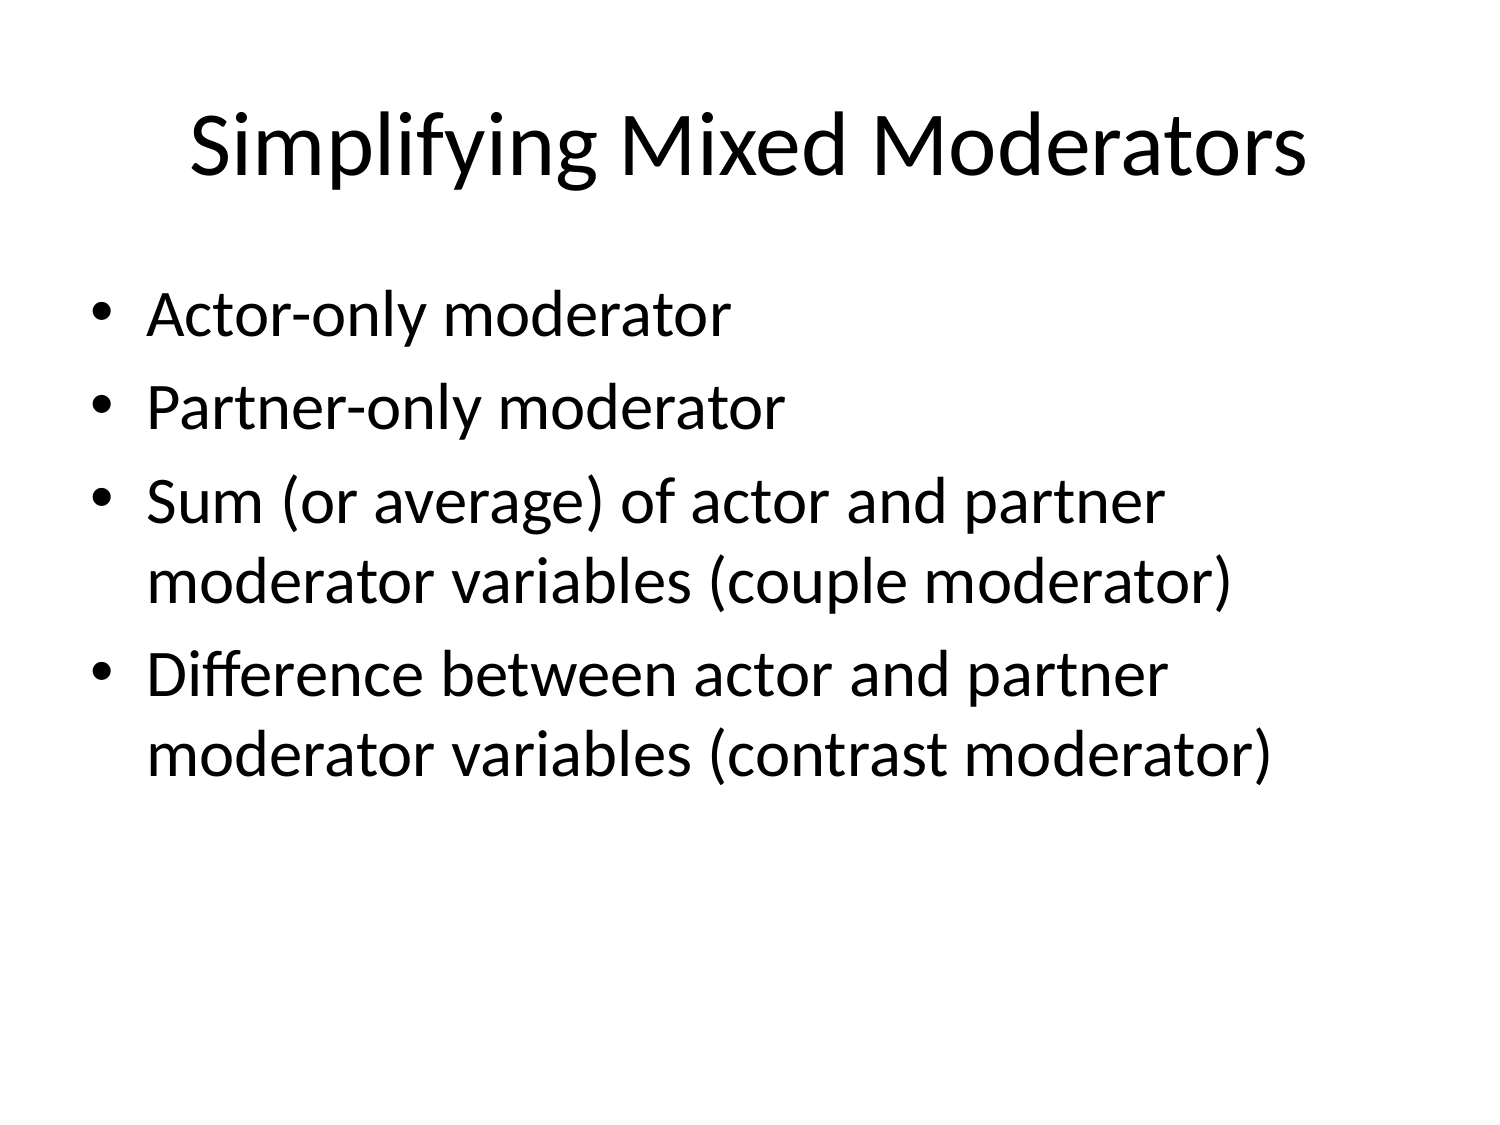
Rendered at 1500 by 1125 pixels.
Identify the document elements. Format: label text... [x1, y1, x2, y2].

title Simplifying Mixed Moderators [75, 45, 1425, 233]
list Actor-only moderator Partner-only moderator Sum (or average) of actor and partner moderator variables (couple moderator) Difference between actor and partner moderator variables (contrast moderator) [75, 262, 1425, 1005]
